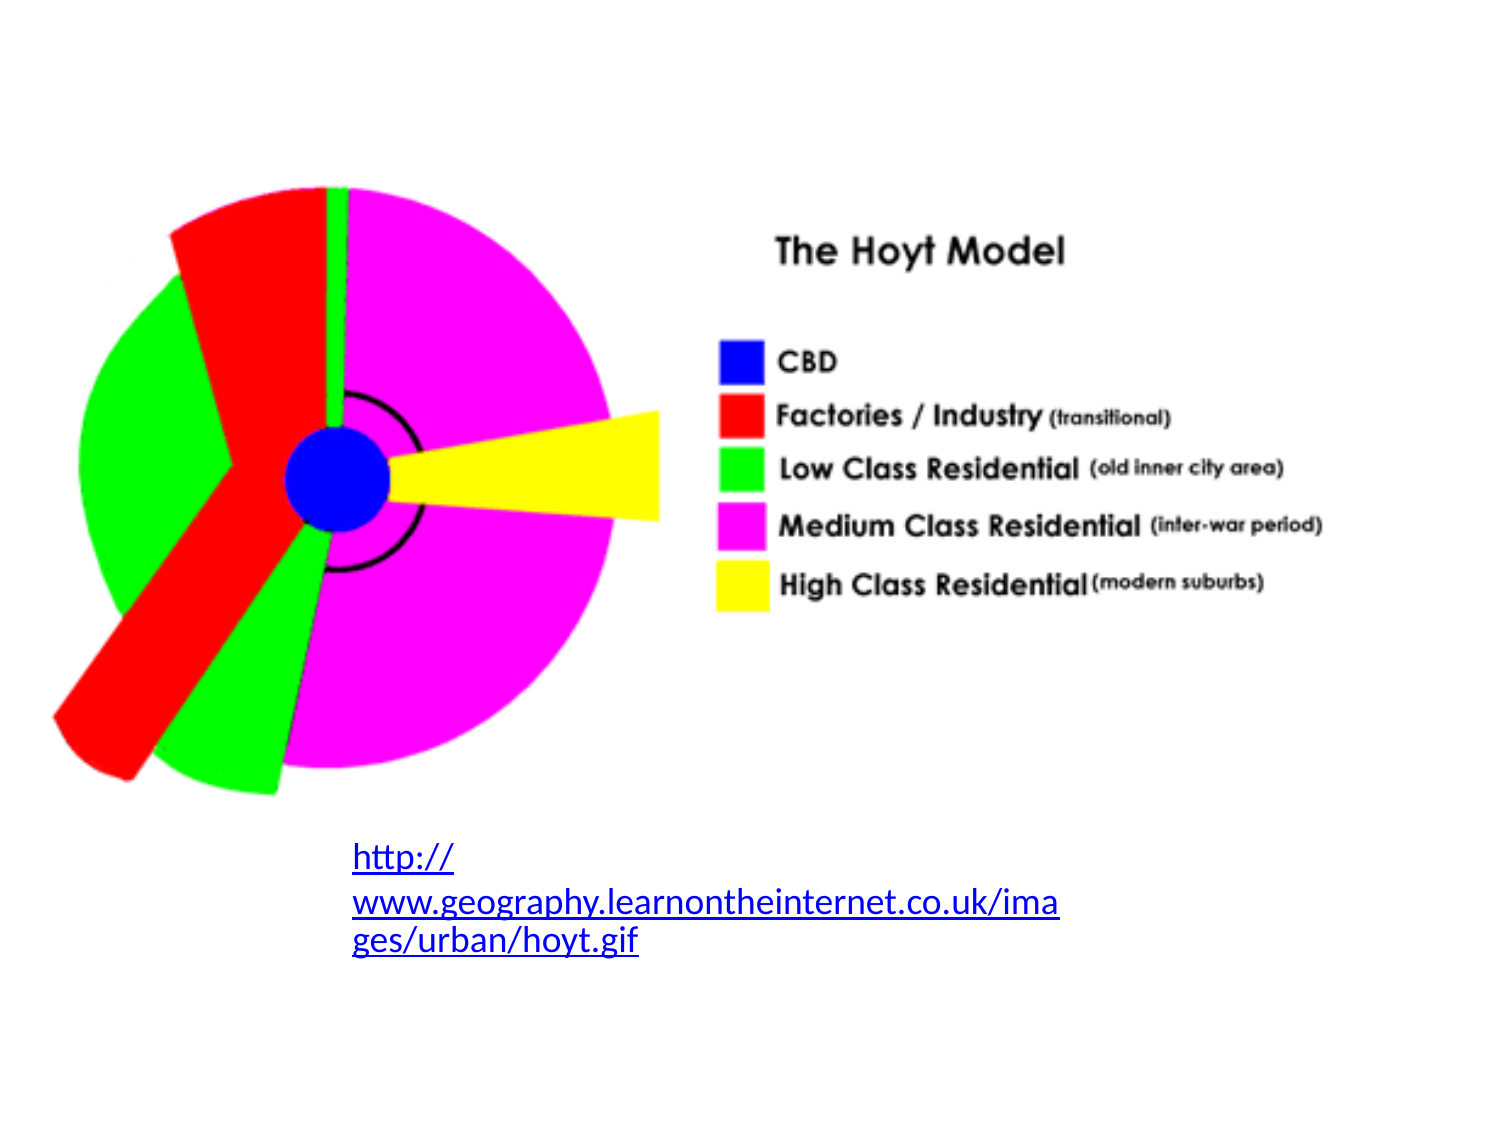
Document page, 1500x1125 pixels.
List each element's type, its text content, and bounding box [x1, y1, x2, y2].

text_box http://www.geography.learnontheinternet.co.uk/images/urban/hoyt.gif [337, 824, 1088, 975]
picture [49, 162, 1326, 801]
